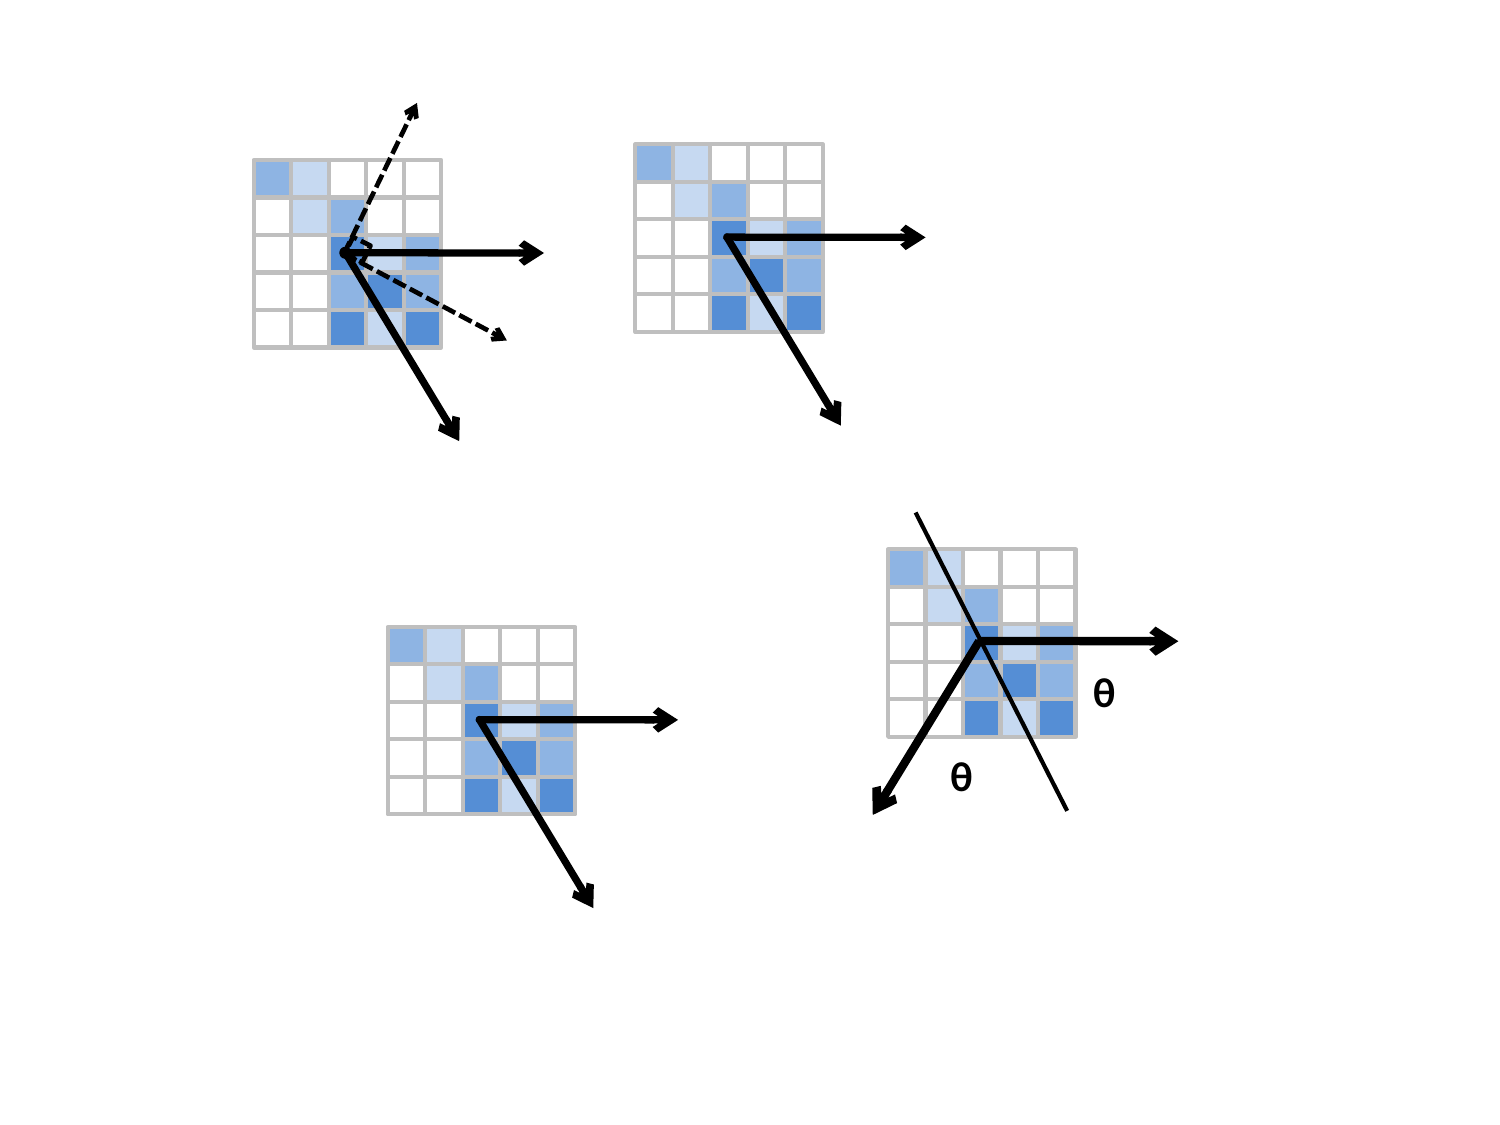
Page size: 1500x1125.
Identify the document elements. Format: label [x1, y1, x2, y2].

text_box [440, 755, 631, 871]
text_box [635, 144, 824, 333]
text_box [304, 141, 457, 216]
text_box [688, 273, 879, 389]
text_box [872, 512, 1179, 816]
text_box [306, 288, 497, 404]
text_box [343, 259, 508, 341]
text_box [387, 626, 576, 815]
text_box [253, 159, 442, 348]
